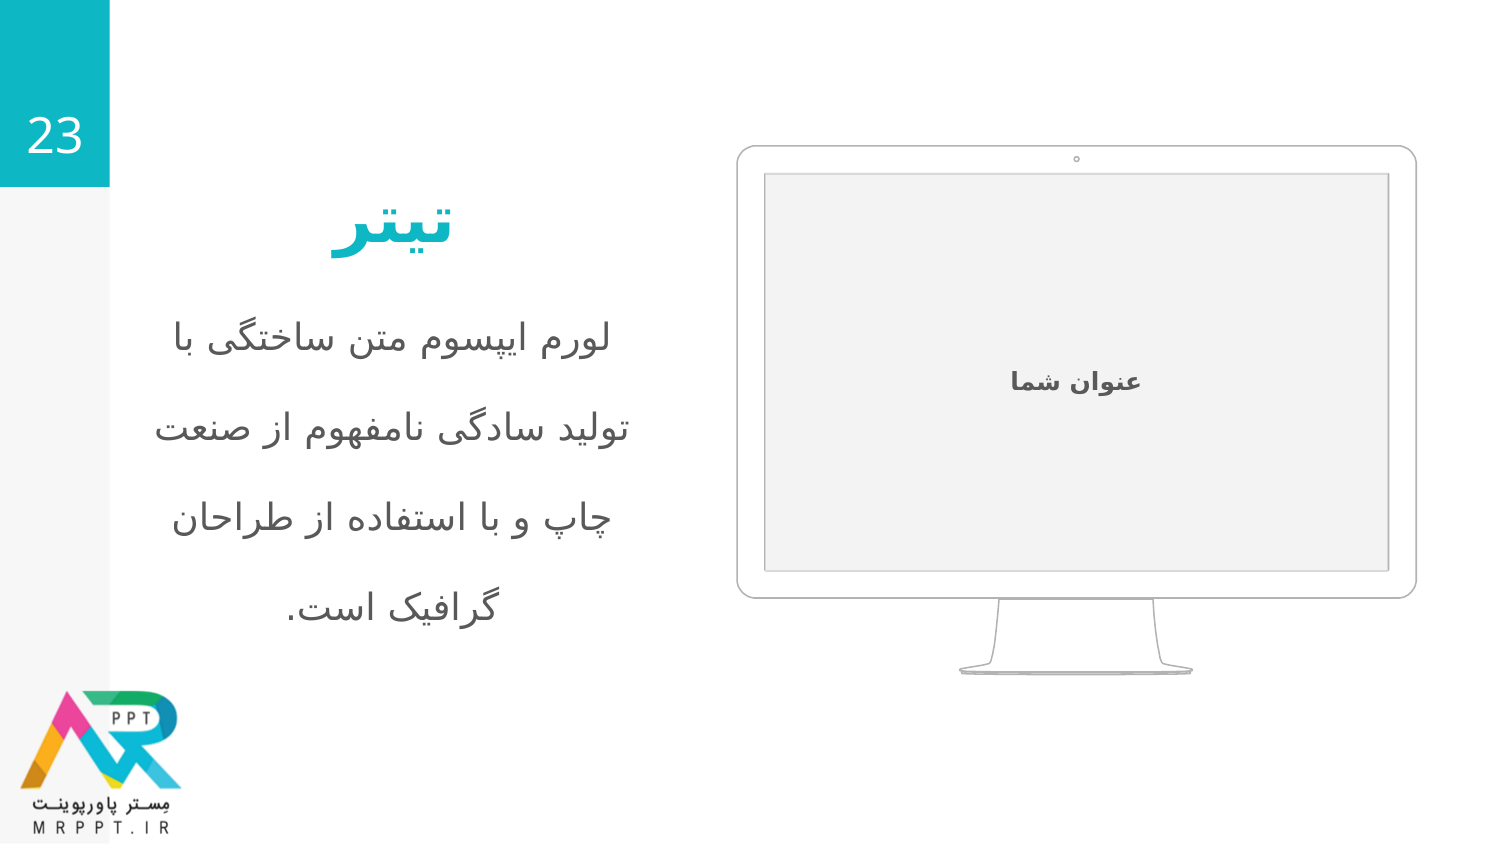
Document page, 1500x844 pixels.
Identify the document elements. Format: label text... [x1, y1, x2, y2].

text_box عنوان شما [765, 173, 1388, 572]
picture [0, 682, 201, 844]
slide_number 23 [0, 0, 110, 187]
text_box [737, 145, 1417, 675]
text_box تیتر لورم ایپسوم متن ساختگی با تولید سادگی نامفهوم از صنعت چاپ و با استفاده از طراحان گرافیک است. [138, 160, 653, 515]
